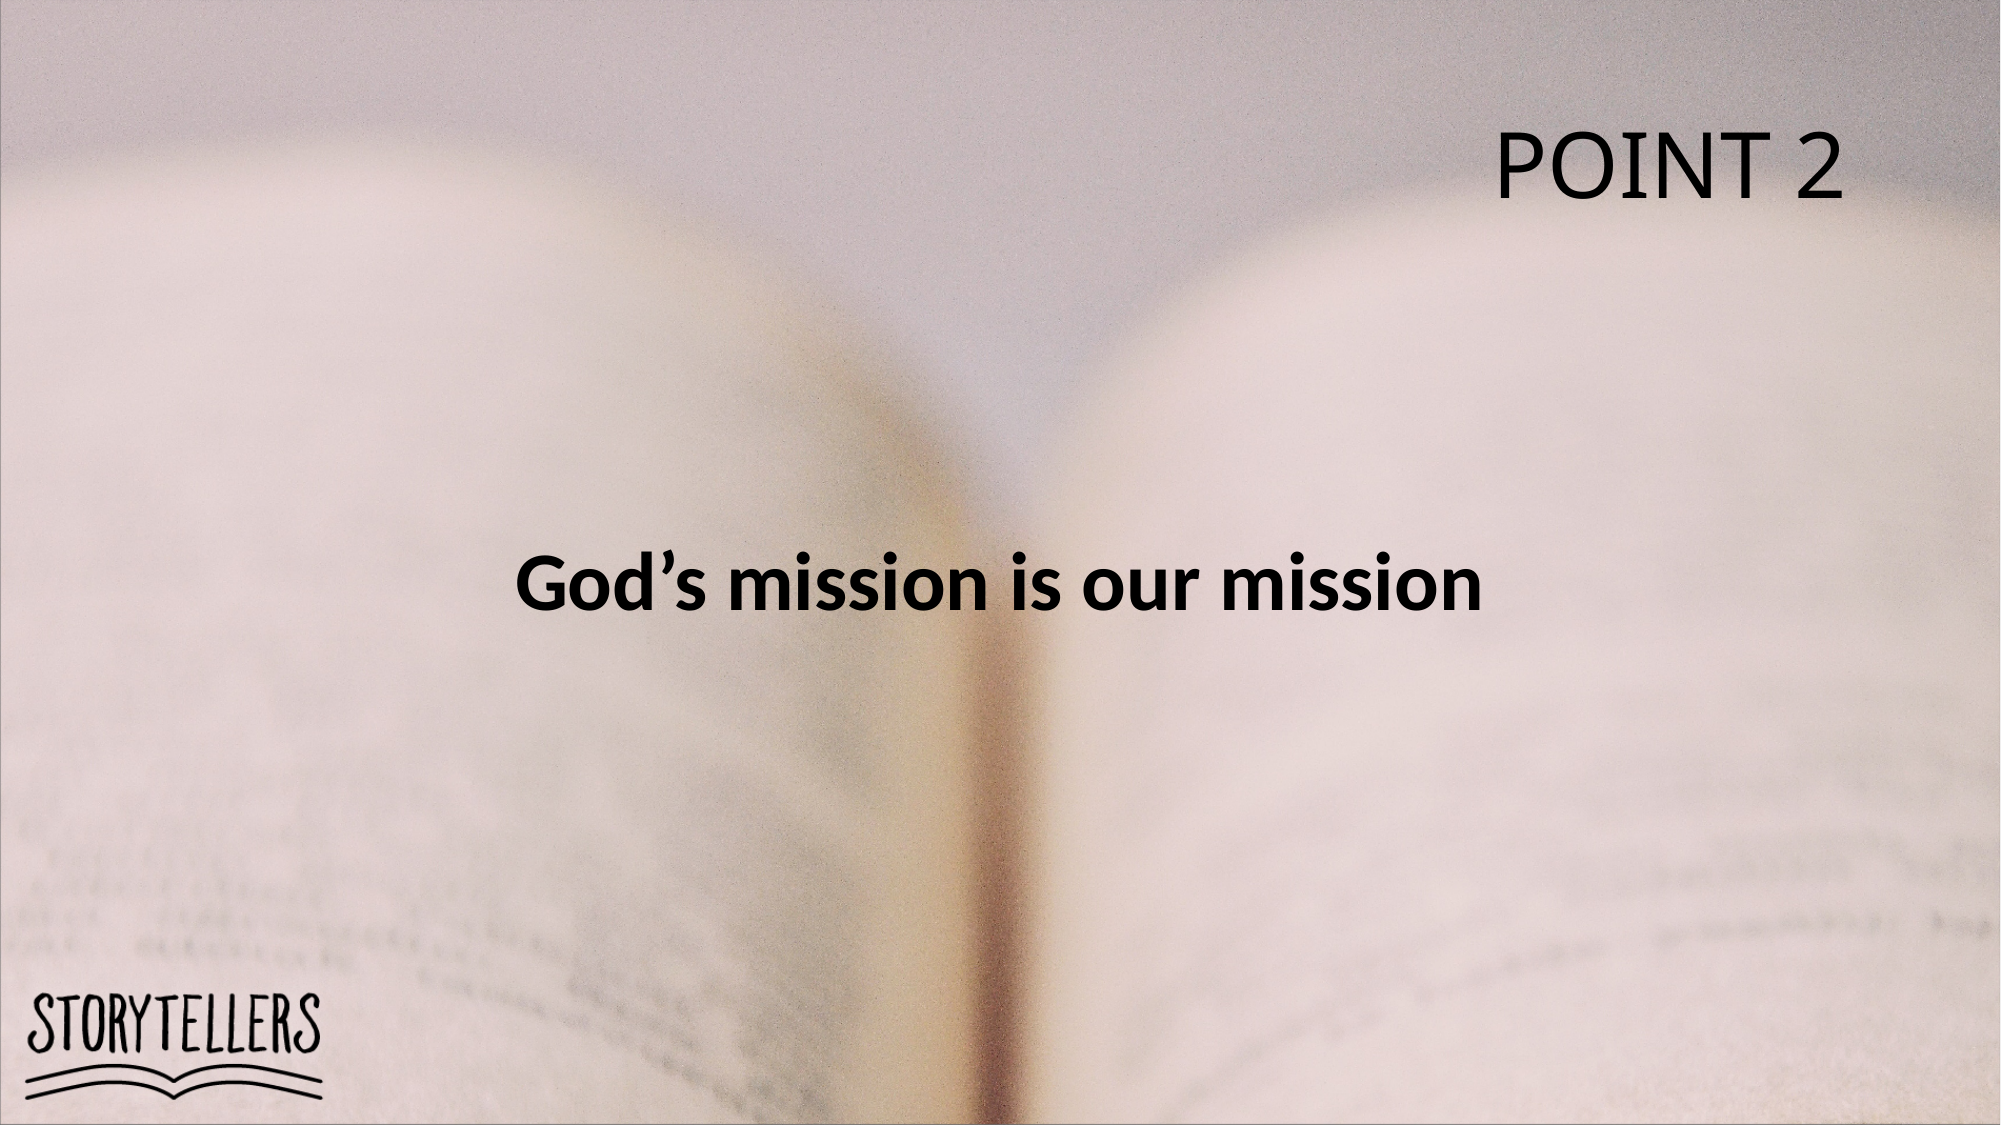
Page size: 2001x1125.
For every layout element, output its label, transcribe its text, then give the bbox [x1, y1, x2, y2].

list God’s mission is our mission [137, 299, 1863, 1014]
picture [0, 0, 2001, 1125]
title POINT 2 [137, 59, 1863, 278]
